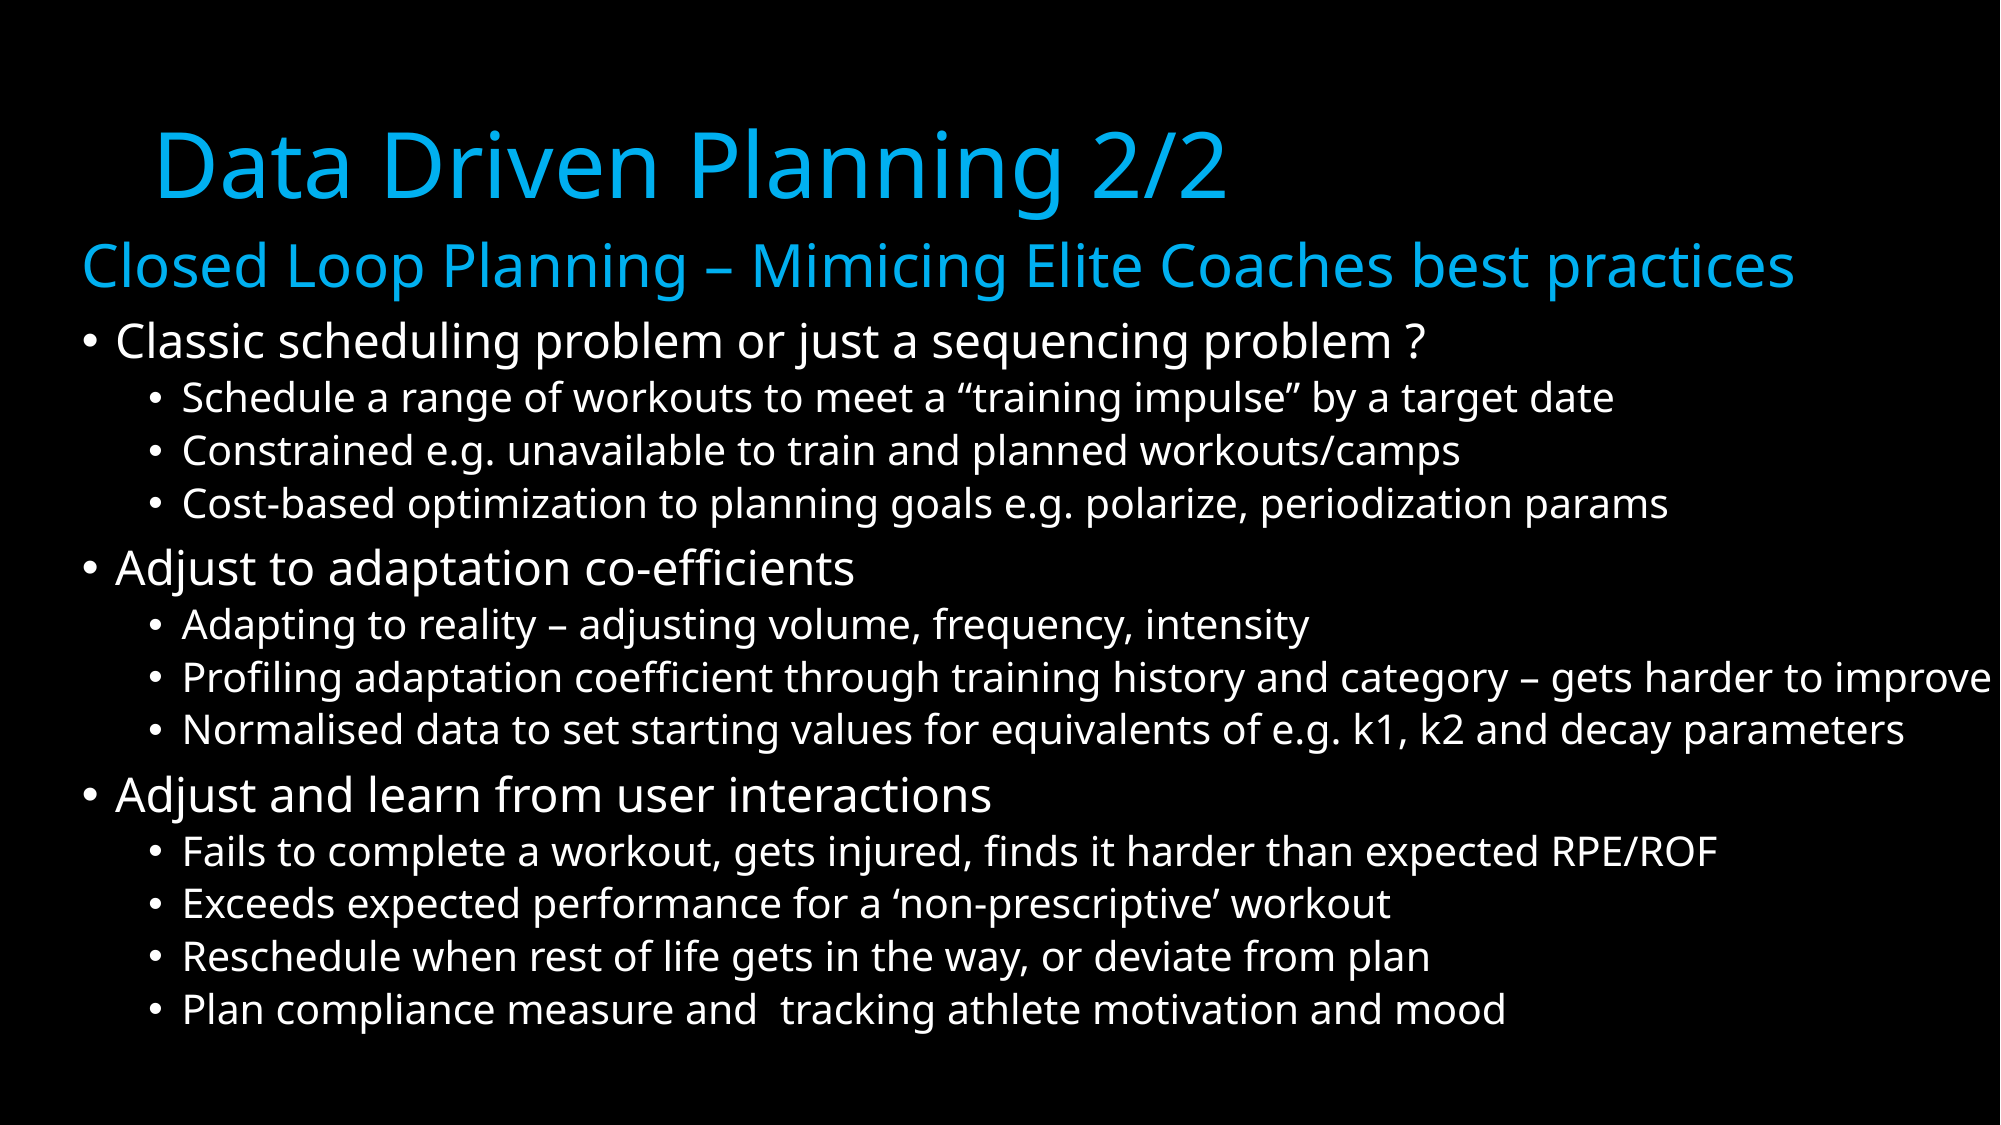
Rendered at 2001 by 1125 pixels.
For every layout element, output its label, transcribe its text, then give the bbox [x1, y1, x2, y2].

list Closed Loop Planning – Mimicing Elite Coaches best practices Classic scheduling problem or just a sequencing problem ? Schedule a range of workouts to meet a “training impulse” by a target date Constrained e.g. unavailable to train and planned workouts/camps Cost-based optimization to planning goals e.g. polarize, periodization params Adjust to adaptation co-efficients Adapting to reality – adjusting volume, frequency, intensity Profiling adaptation coefficient through training history and category – gets harder to improve Normalised data to set starting values for equivalents of e.g. k1, k2 and decay parameters Adjust and learn from user interactions Fails to complete a workout, gets injured, finds it harder than expected RPE/ROF Exceeds expected performance for a ‘non-prescriptive’ workout Reschedule when rest of life gets in the way, or deviate from plan Plan compliance measure and tracking athlete motivation and mood [66, 228, 2000, 1076]
title Data Driven Planning 2/2 [137, 59, 1863, 228]
